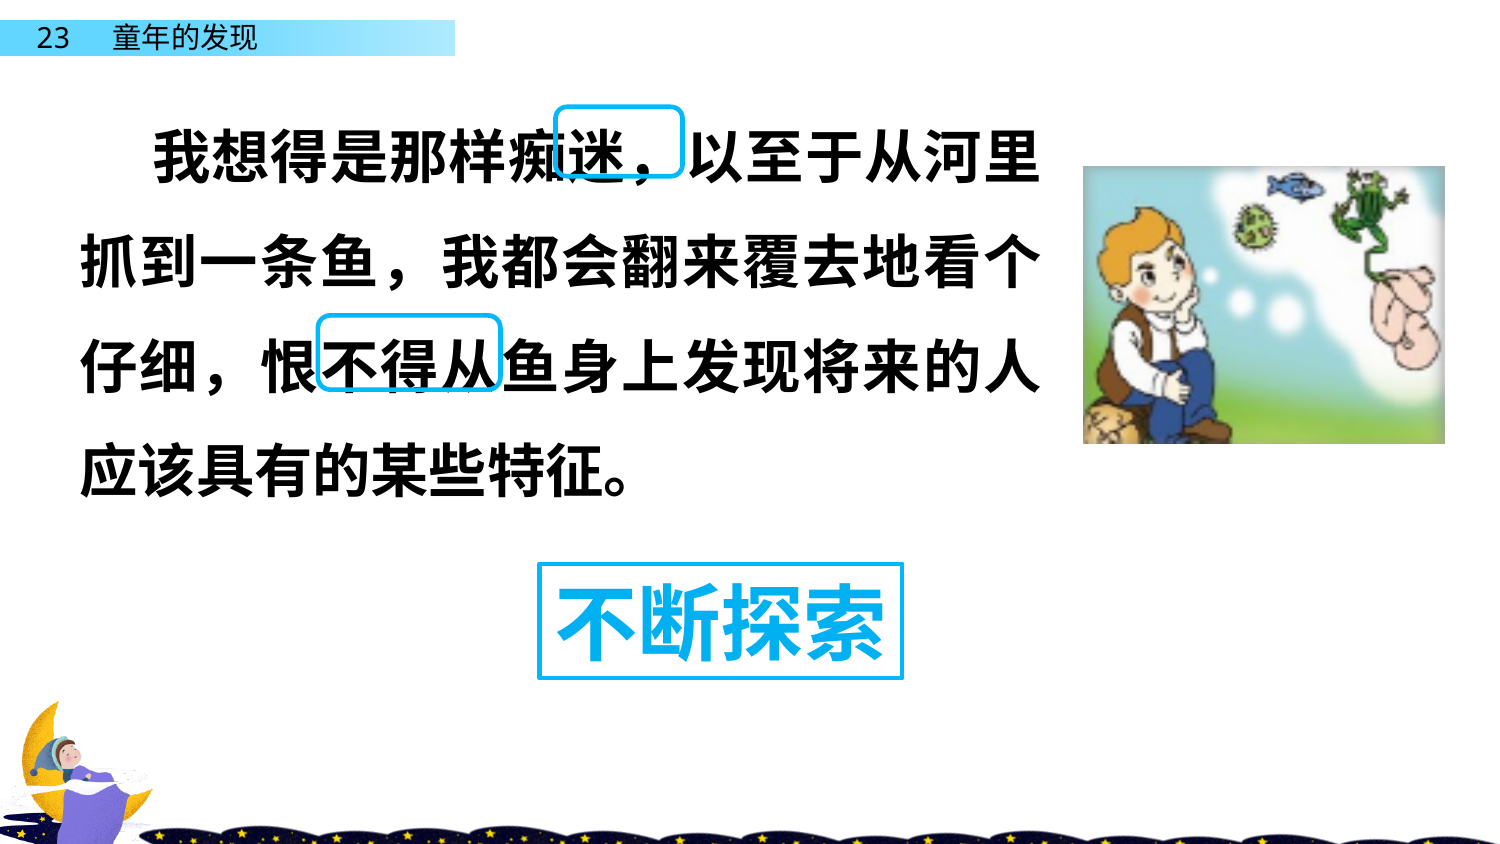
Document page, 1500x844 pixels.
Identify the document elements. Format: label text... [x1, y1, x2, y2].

picture [0, 693, 1500, 844]
picture [1082, 166, 1445, 445]
text_box [553, 104, 685, 179]
text_box [315, 313, 503, 392]
text_box 不断探索 [537, 562, 904, 680]
text_box 我想得是那样痴迷，以至于从河里抓到一条鱼，我都会翻来覆去地看个仔细，恨不得从鱼身上发现将来的人应该具有的某些特征。 [68, 79, 1053, 511]
